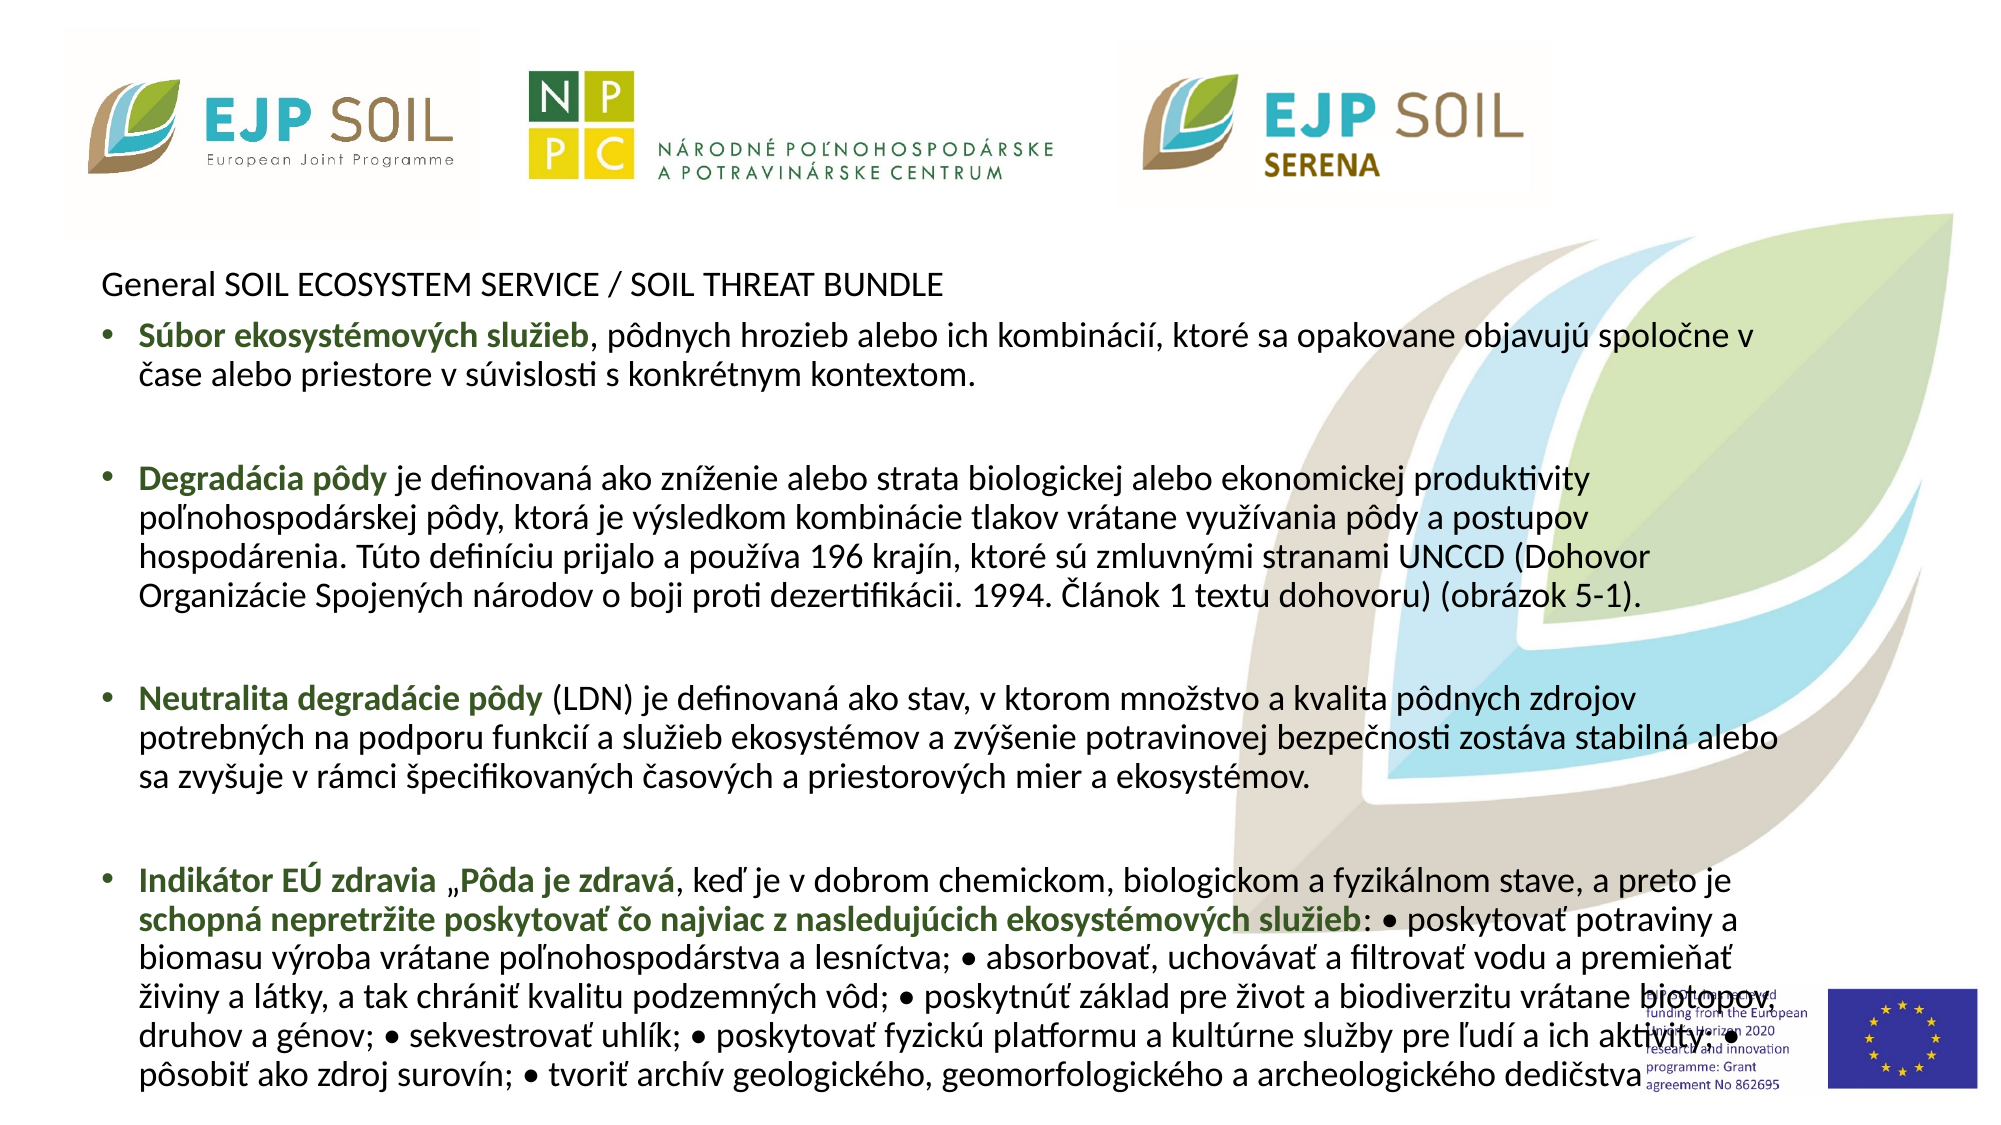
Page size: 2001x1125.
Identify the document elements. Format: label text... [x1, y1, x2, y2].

picture [1117, 42, 1987, 1095]
list General SOIL ECOSYSTEM SERVICE / SOIL THREAT BUNDLE Súbor ekosystémových služieb, pôdnych hrozieb alebo ich kombinácií, ktoré sa opakovane objavujú spoločne v čase alebo priestore v súvislosti s konkrétnym kontextom. Degradácia pôdy je definovaná ako zníženie alebo strata biologickej alebo ekonomickej produktivity poľnohospodárskej pôdy, ktorá je výsledkom kombinácie tlakov vrátane využívania pôdy a postupov hospodárenia. Túto definíciu prijalo a používa 196 krajín, ktoré sú zmluvnými stranami UNCCD (Dohovor Organizácie Spojených národov o boji proti dezertifikácii. 1994. Článok 1 textu dohovoru) (obrázok 5-1). Neutralita degradácie pôdy (LDN) je definovaná ako stav, v ktorom množstvo a kvalita pôdnych zdrojov potrebných na podporu funkcií a služieb ekosystémov a zvýšenie potravinovej bezpečnosti zostáva stabilná alebo sa zvyšuje v rámci špecifikovaných časových a priestorových mier a ekosystémov. Indikátor EÚ zdravia „Pôda je zdravá, keď je v dobrom chemickom, biologickom a fyzikálnom stave, a preto je schopná nepretržite poskytovať čo najviac z nasledujúcich ekosystémových služieb: • poskytovať potraviny a biomasu výroba vrátane poľnohospodárstva a lesníctva; • absorbovať, uchovávať a filtrovať vodu a premieňať živiny a látky, a tak chrániť kvalitu podzemných vôd; • poskytnúť základ pre život a biodiverzitu vrátane biotopov, druhov a génov; • sekvestrovať uhlík; • poskytovať fyzickú platformu a kultúrne služby pre ľudí a ich aktivity; • pôsobiť ako zdroj surovín; • tvoriť archív geologického, geomorfologického a archeologického dedičstva [86, 257, 1812, 1125]
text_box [63, 27, 1062, 241]
